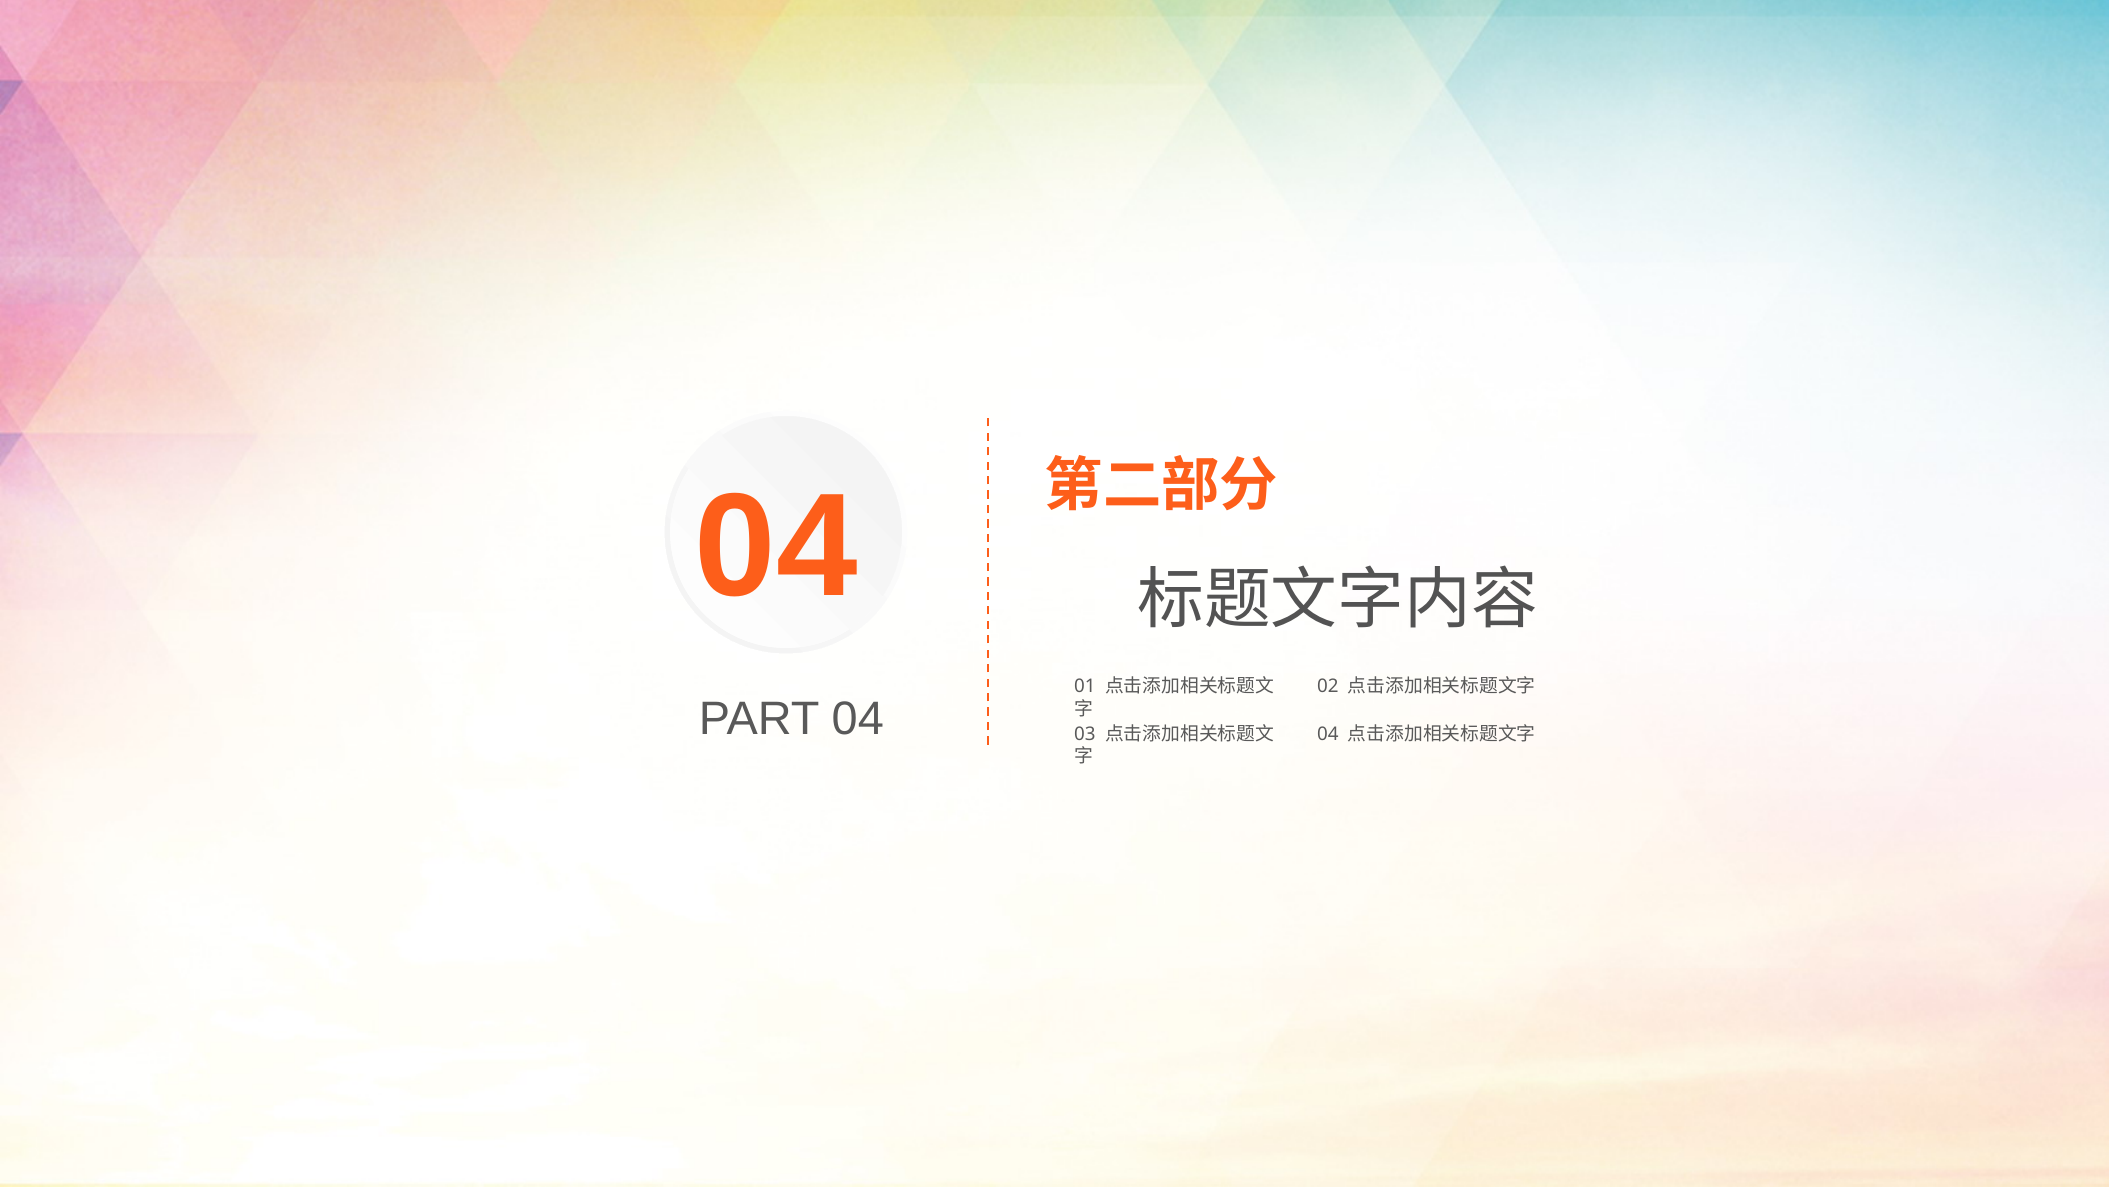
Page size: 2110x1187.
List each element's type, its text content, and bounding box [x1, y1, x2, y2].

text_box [664, 410, 908, 654]
text_box 02 点击添加相关标题文字 [1303, 666, 1560, 704]
picture [0, 0, 2109, 1187]
text_box PART 04 [698, 687, 908, 745]
text_box 01 点击添加相关标题文字 [1060, 666, 1306, 714]
text_box 第二部分 标题文字内容 [1011, 439, 1568, 651]
text_box 03 点击添加相关标题文字 [1060, 714, 1306, 774]
text_box 04 点击添加相关标题文字 [1303, 714, 1560, 751]
